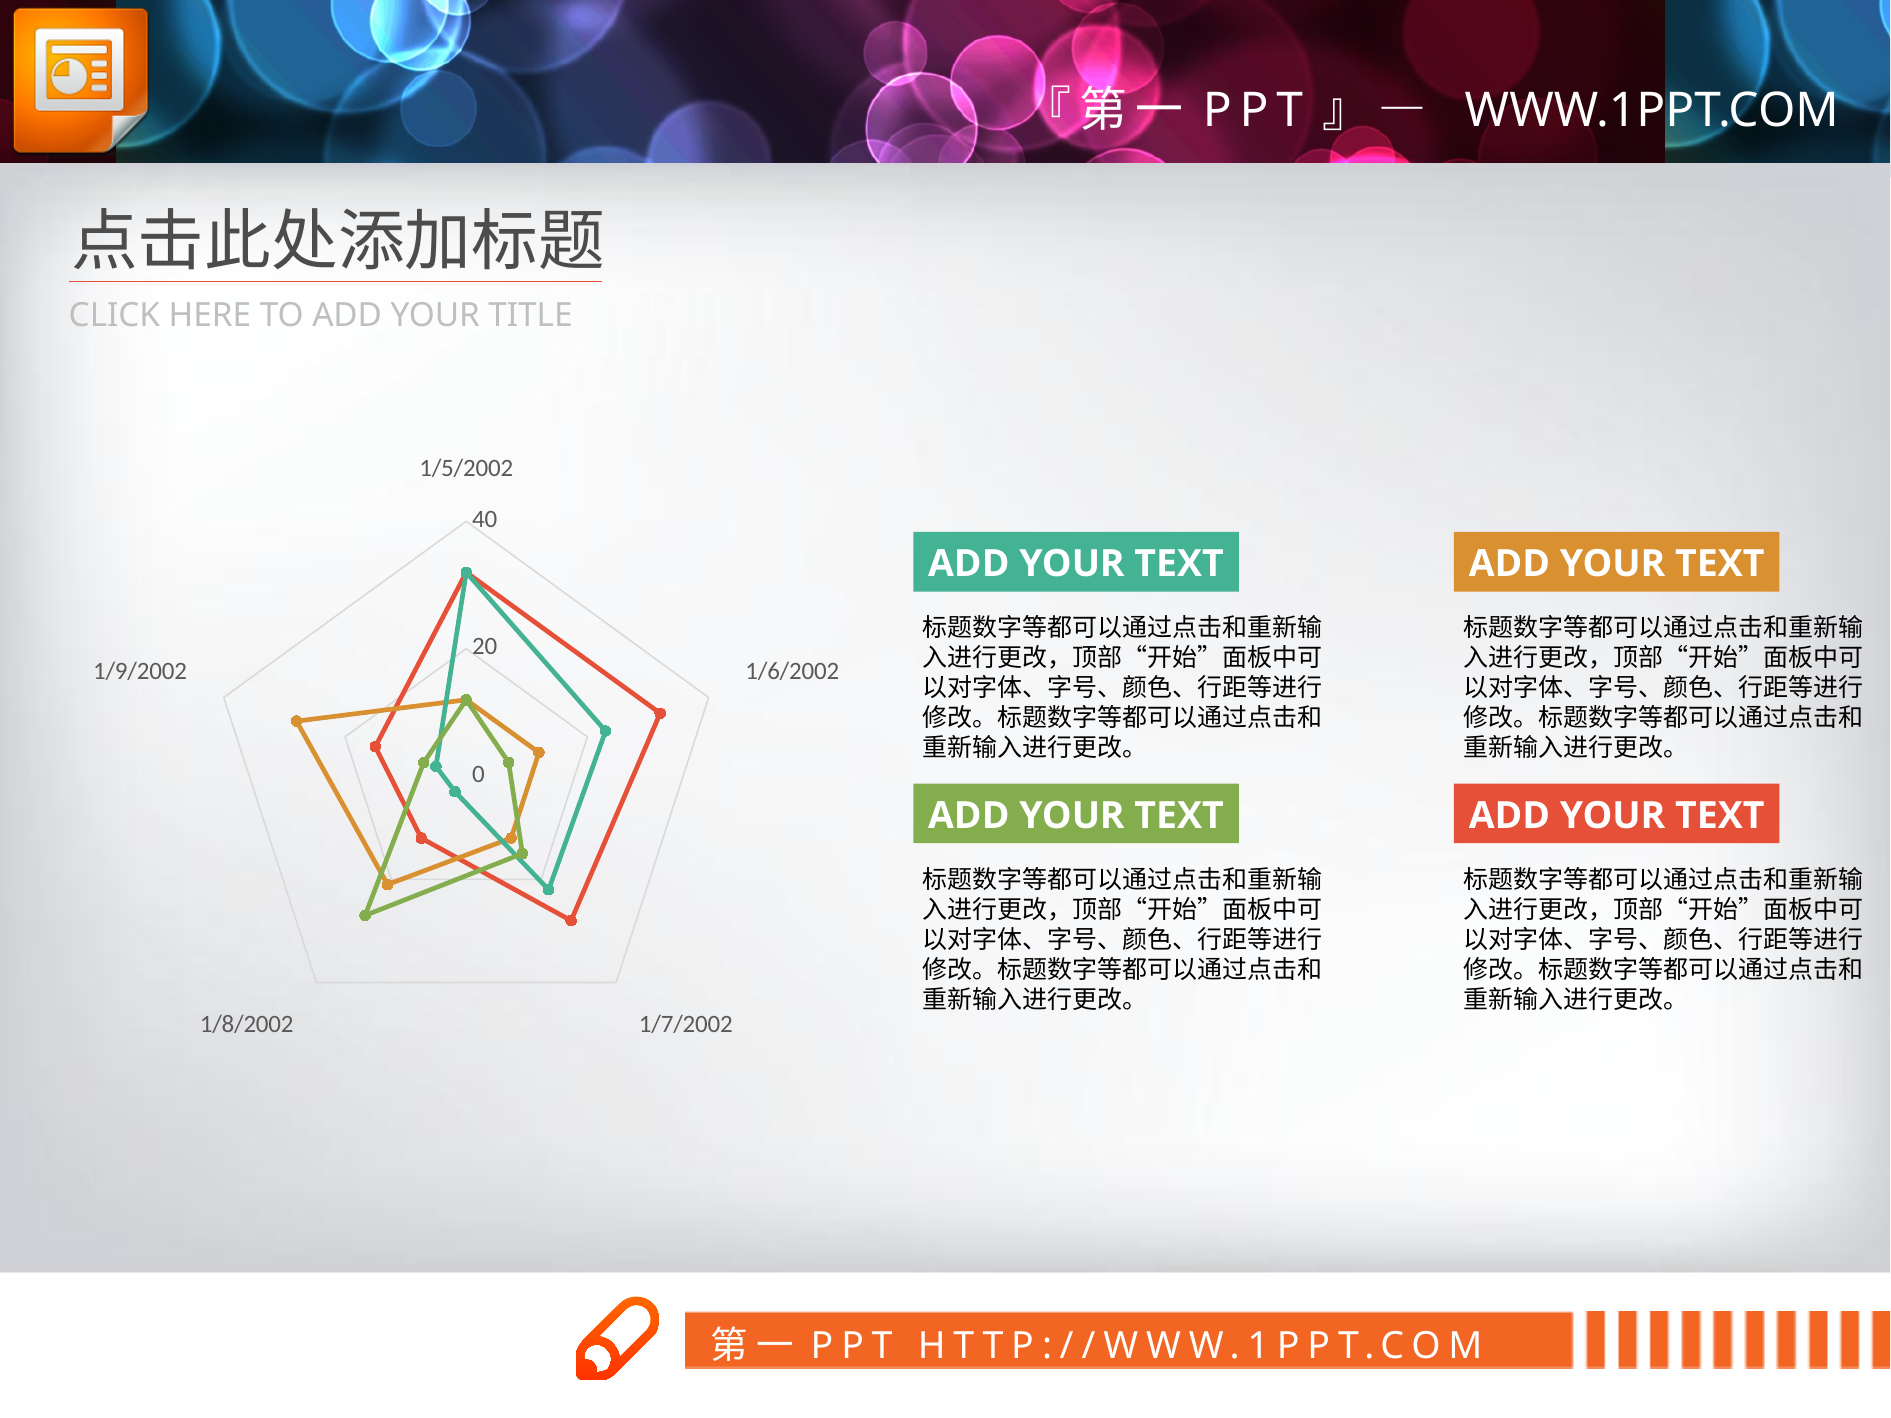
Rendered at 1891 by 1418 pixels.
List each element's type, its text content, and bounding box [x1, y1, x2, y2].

text_box 标题数字等都可以通过点击和重新输入进行更改，顶部“开始”面板中可以对字体、字号、颜色、行距等进行修改。标题数字等都可以通过点击和重新输入进行更改。 [1448, 856, 1891, 1021]
picture [685, 1311, 1891, 1369]
text_box 点击此处添加标题 [55, 190, 621, 285]
text_box ADD YOUR TEXT [925, 783, 1239, 844]
text_box CLICK HERE TO ADD YOUR TITLE [53, 285, 684, 341]
chart [11, 445, 921, 1052]
text_box ADD YOUR TEXT [925, 531, 1239, 592]
text_box 标题数字等都可以通过点击和重新输入进行更改，顶部“开始”面板中可以对字体、字号、颜色、行距等进行修改。标题数字等都可以通过点击和重新输入进行更改。 [1448, 604, 1891, 769]
text_box 标题数字等都可以通过点击和重新输入进行更改，顶部“开始”面板中可以对字体、字号、颜色、行距等进行修改。标题数字等都可以通过点击和重新输入进行更改。 [925, 604, 1352, 769]
text_box ADD YOUR TEXT [1453, 783, 1780, 844]
text_box 标题数字等都可以通过点击和重新输入进行更改，顶部“开始”面板中可以对字体、字号、颜色、行距等进行修改。标题数字等都可以通过点击和重新输入进行更改。 [925, 856, 1352, 1021]
text_box ADD YOUR TEXT [1453, 531, 1780, 592]
picture [0, 0, 1891, 1275]
